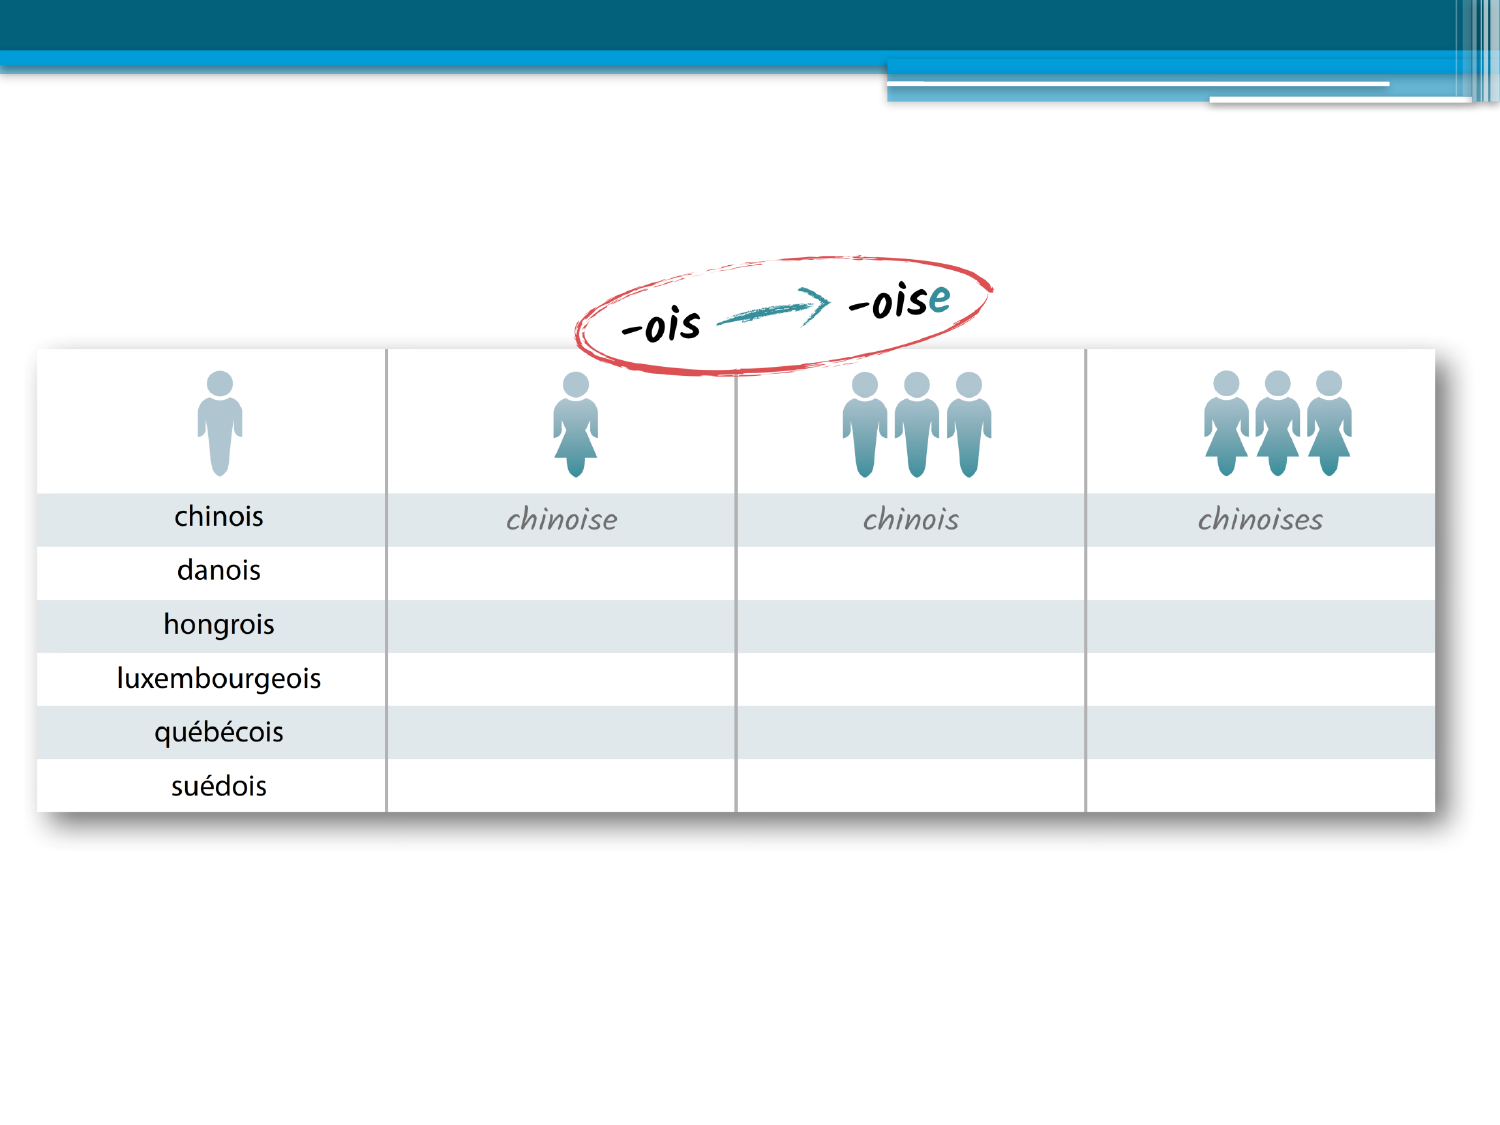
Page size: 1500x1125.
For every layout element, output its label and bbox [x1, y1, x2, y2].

picture [0, 223, 1500, 901]
